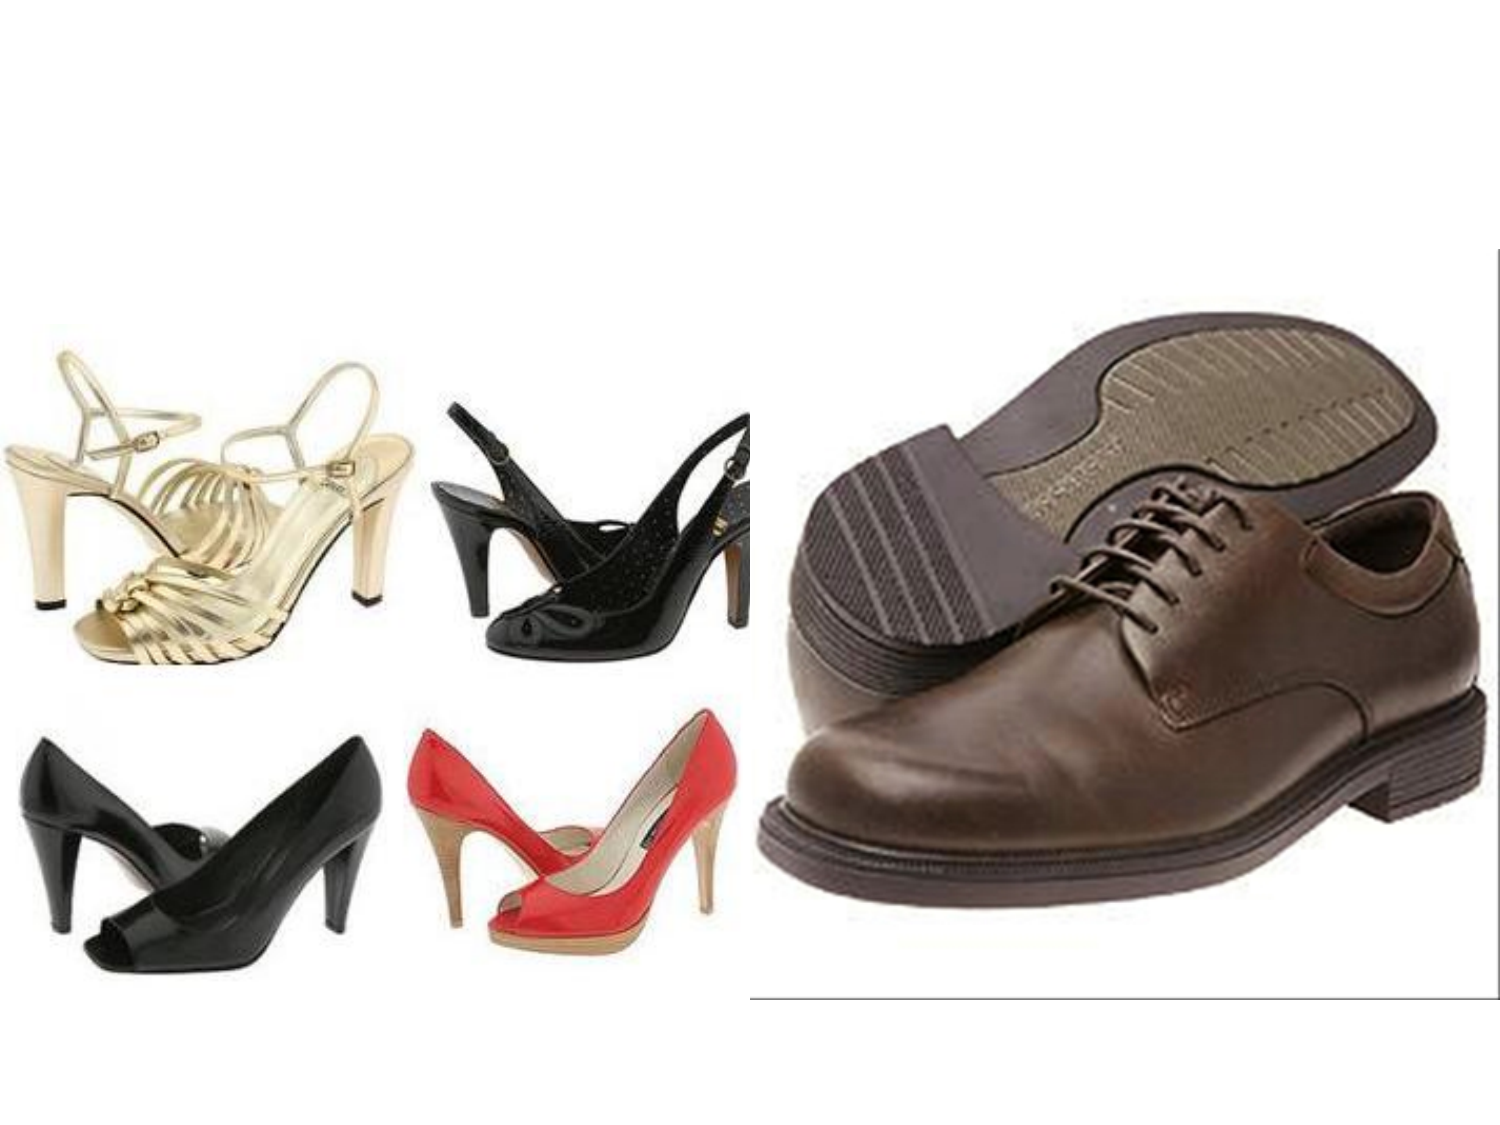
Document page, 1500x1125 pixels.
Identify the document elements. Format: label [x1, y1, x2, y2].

picture [0, 249, 1500, 1001]
